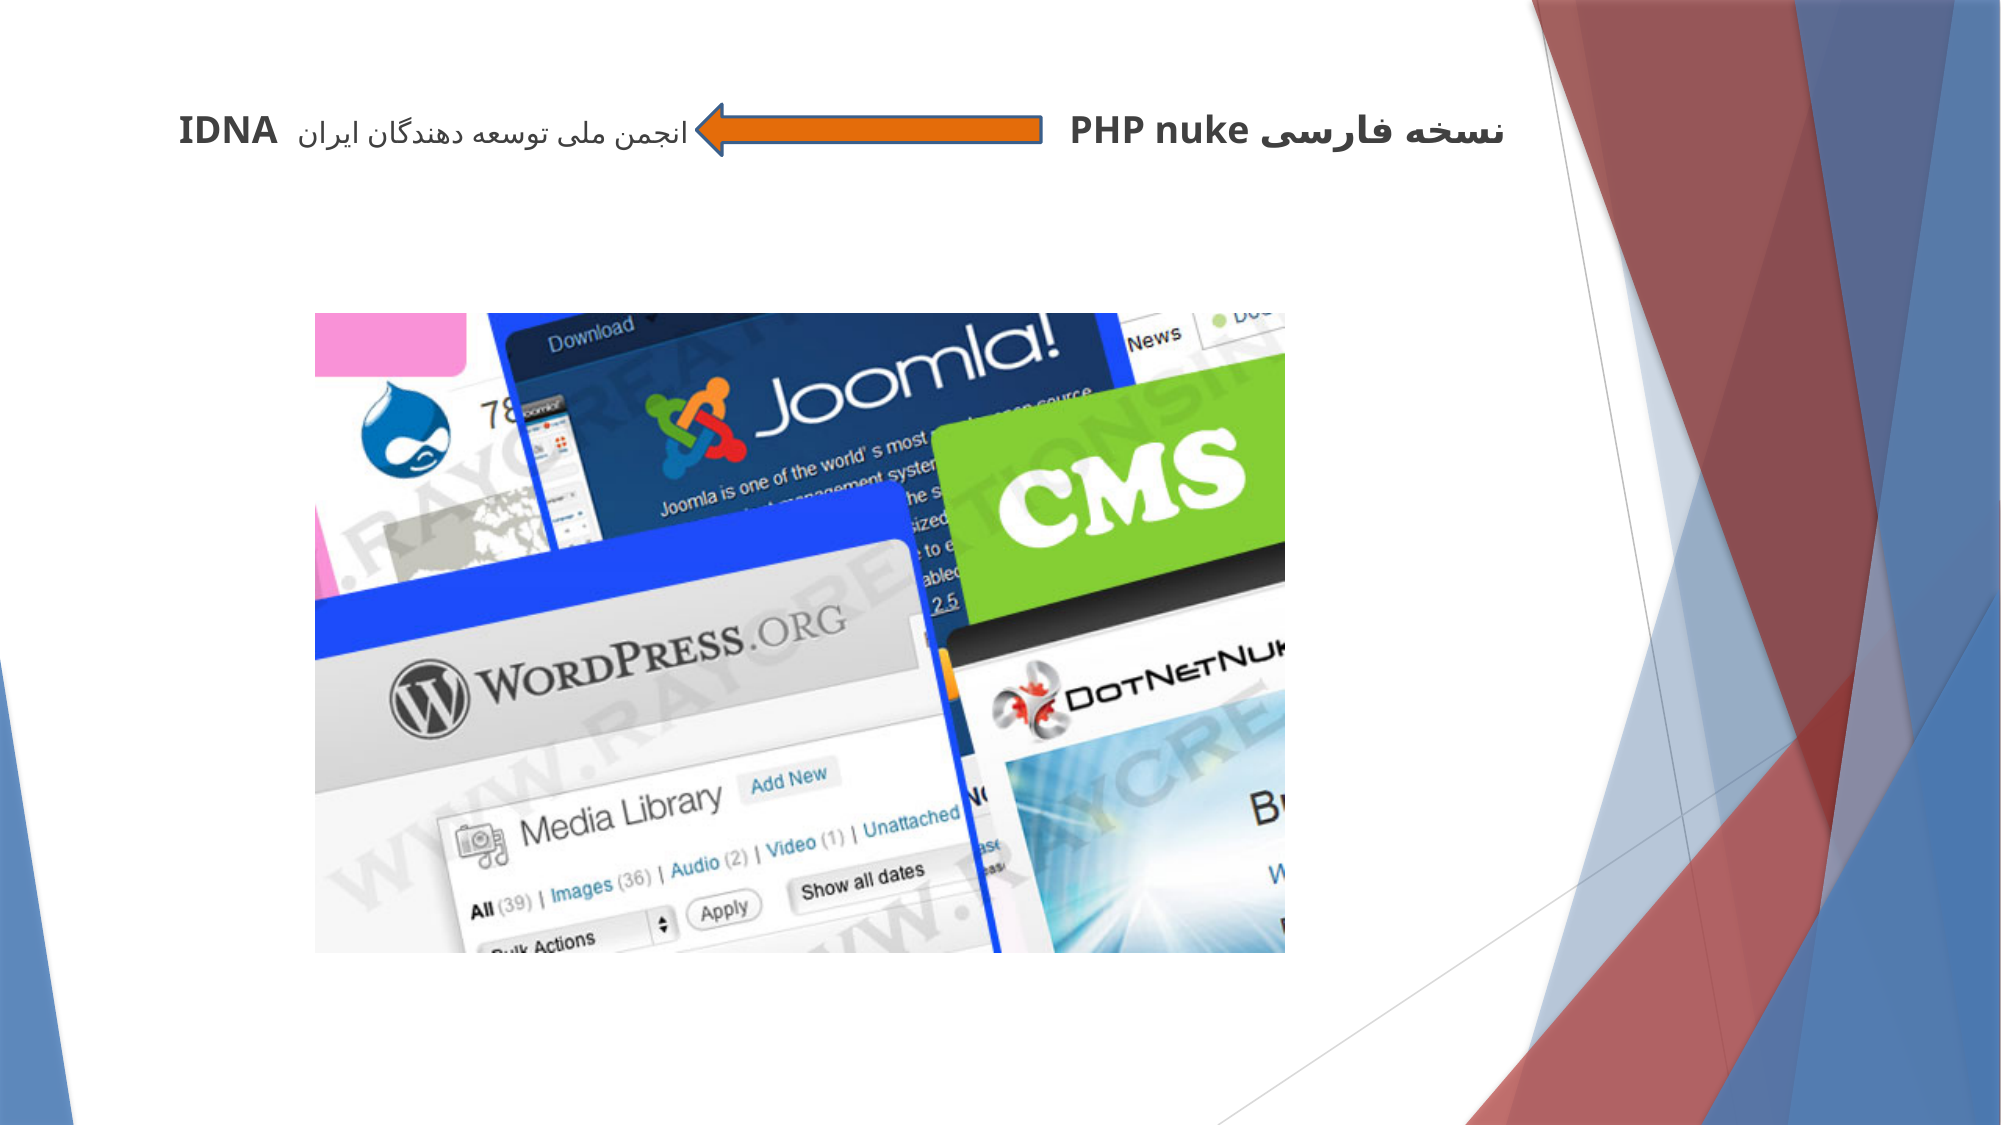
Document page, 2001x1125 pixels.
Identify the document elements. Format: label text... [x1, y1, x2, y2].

picture [315, 312, 1285, 953]
list نسخه فارسی PHP nuke انجمن ملی توسعه دهندگان ایران IDNA [111, 98, 1522, 992]
text_box [695, 102, 1043, 157]
